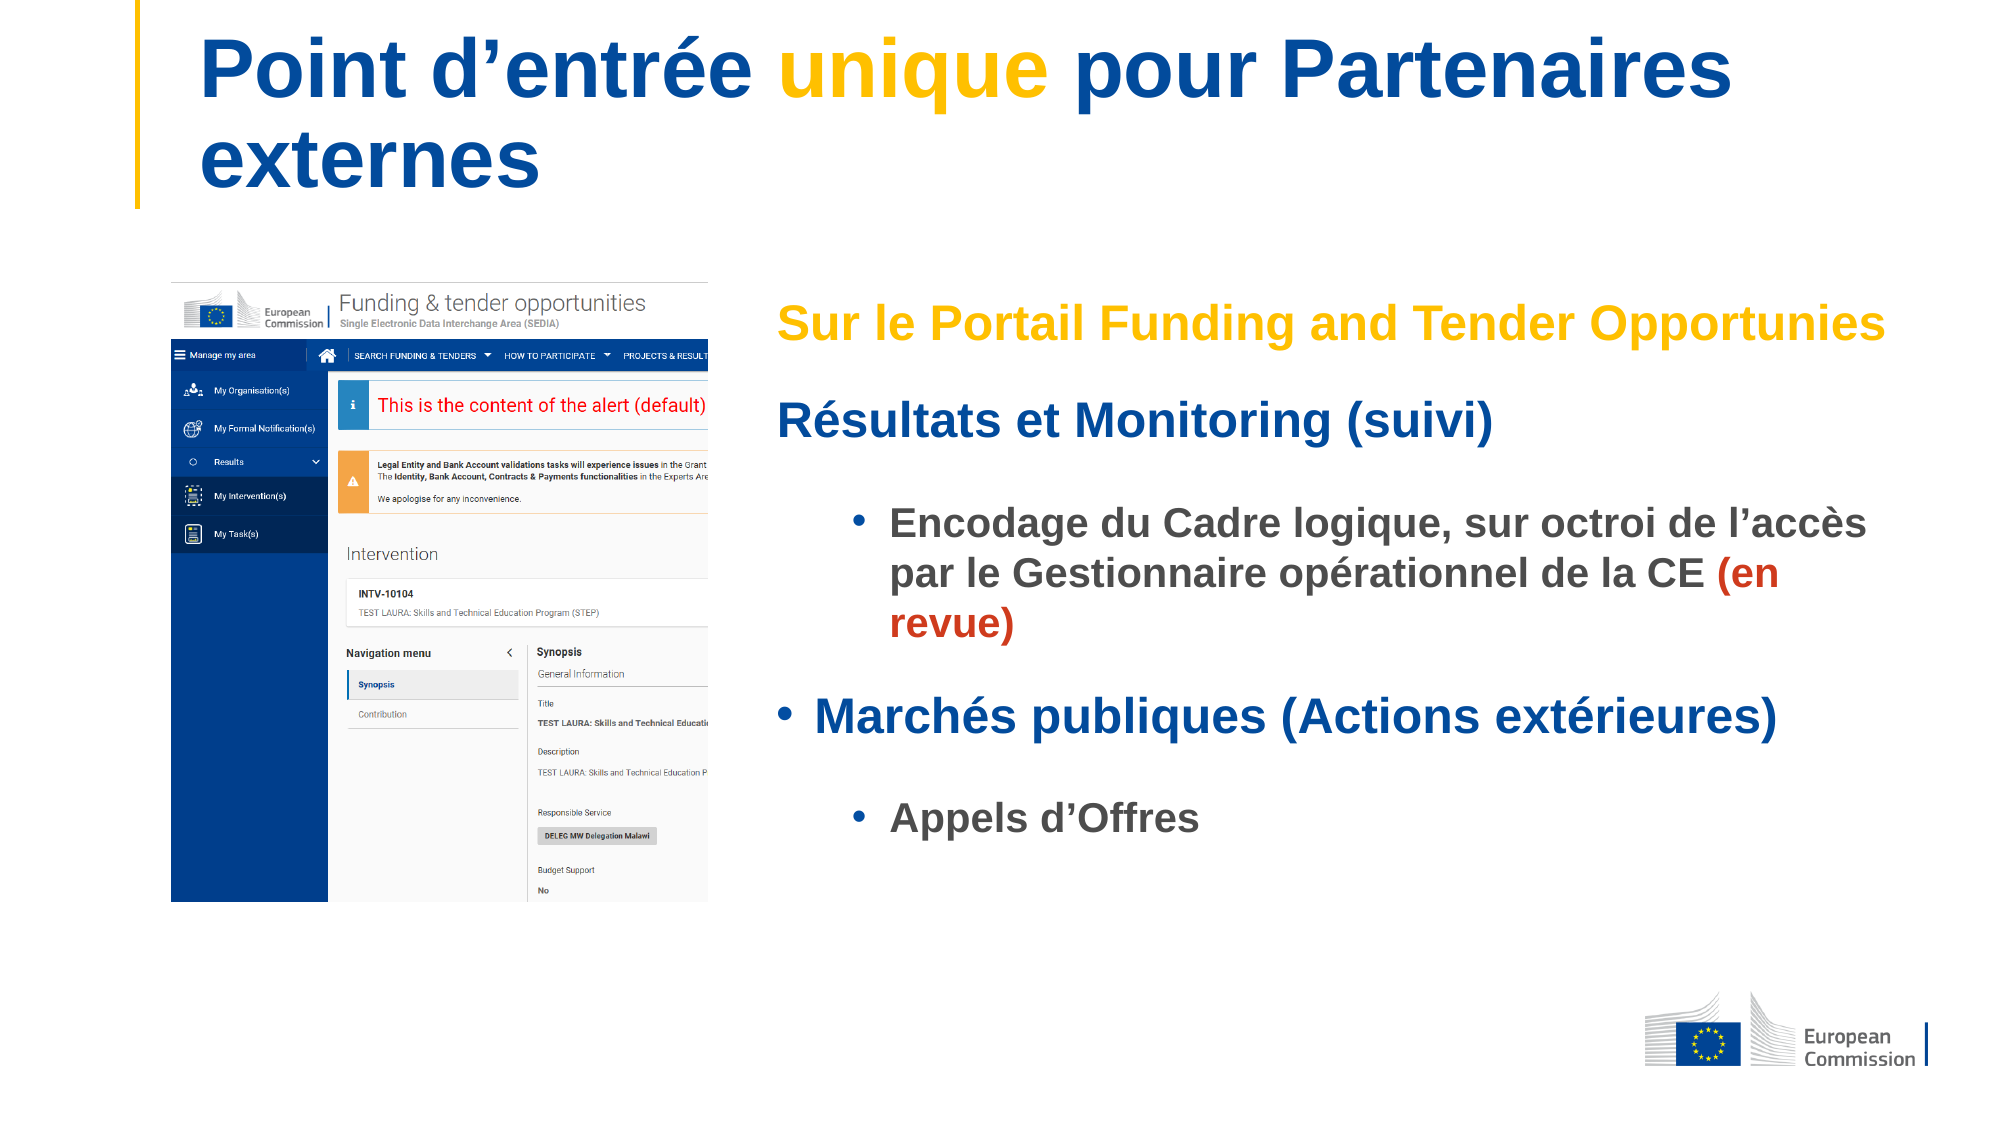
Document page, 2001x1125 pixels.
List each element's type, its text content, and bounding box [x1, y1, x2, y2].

picture [1645, 991, 1928, 1066]
picture [170, 282, 708, 902]
title Point d’entrée unique pour Partenaires externes [184, 77, 1910, 206]
list Sur le Portail Funding and Tender Opportunies Résultats et Monitoring (suivi) Encodage du Cadre logique, sur octroi de l’accès par le Gestionnaire opérationnel de la CE (en revue) Marchés publiques (Actions extérieures) Appels d’Offres [761, 282, 1925, 920]
